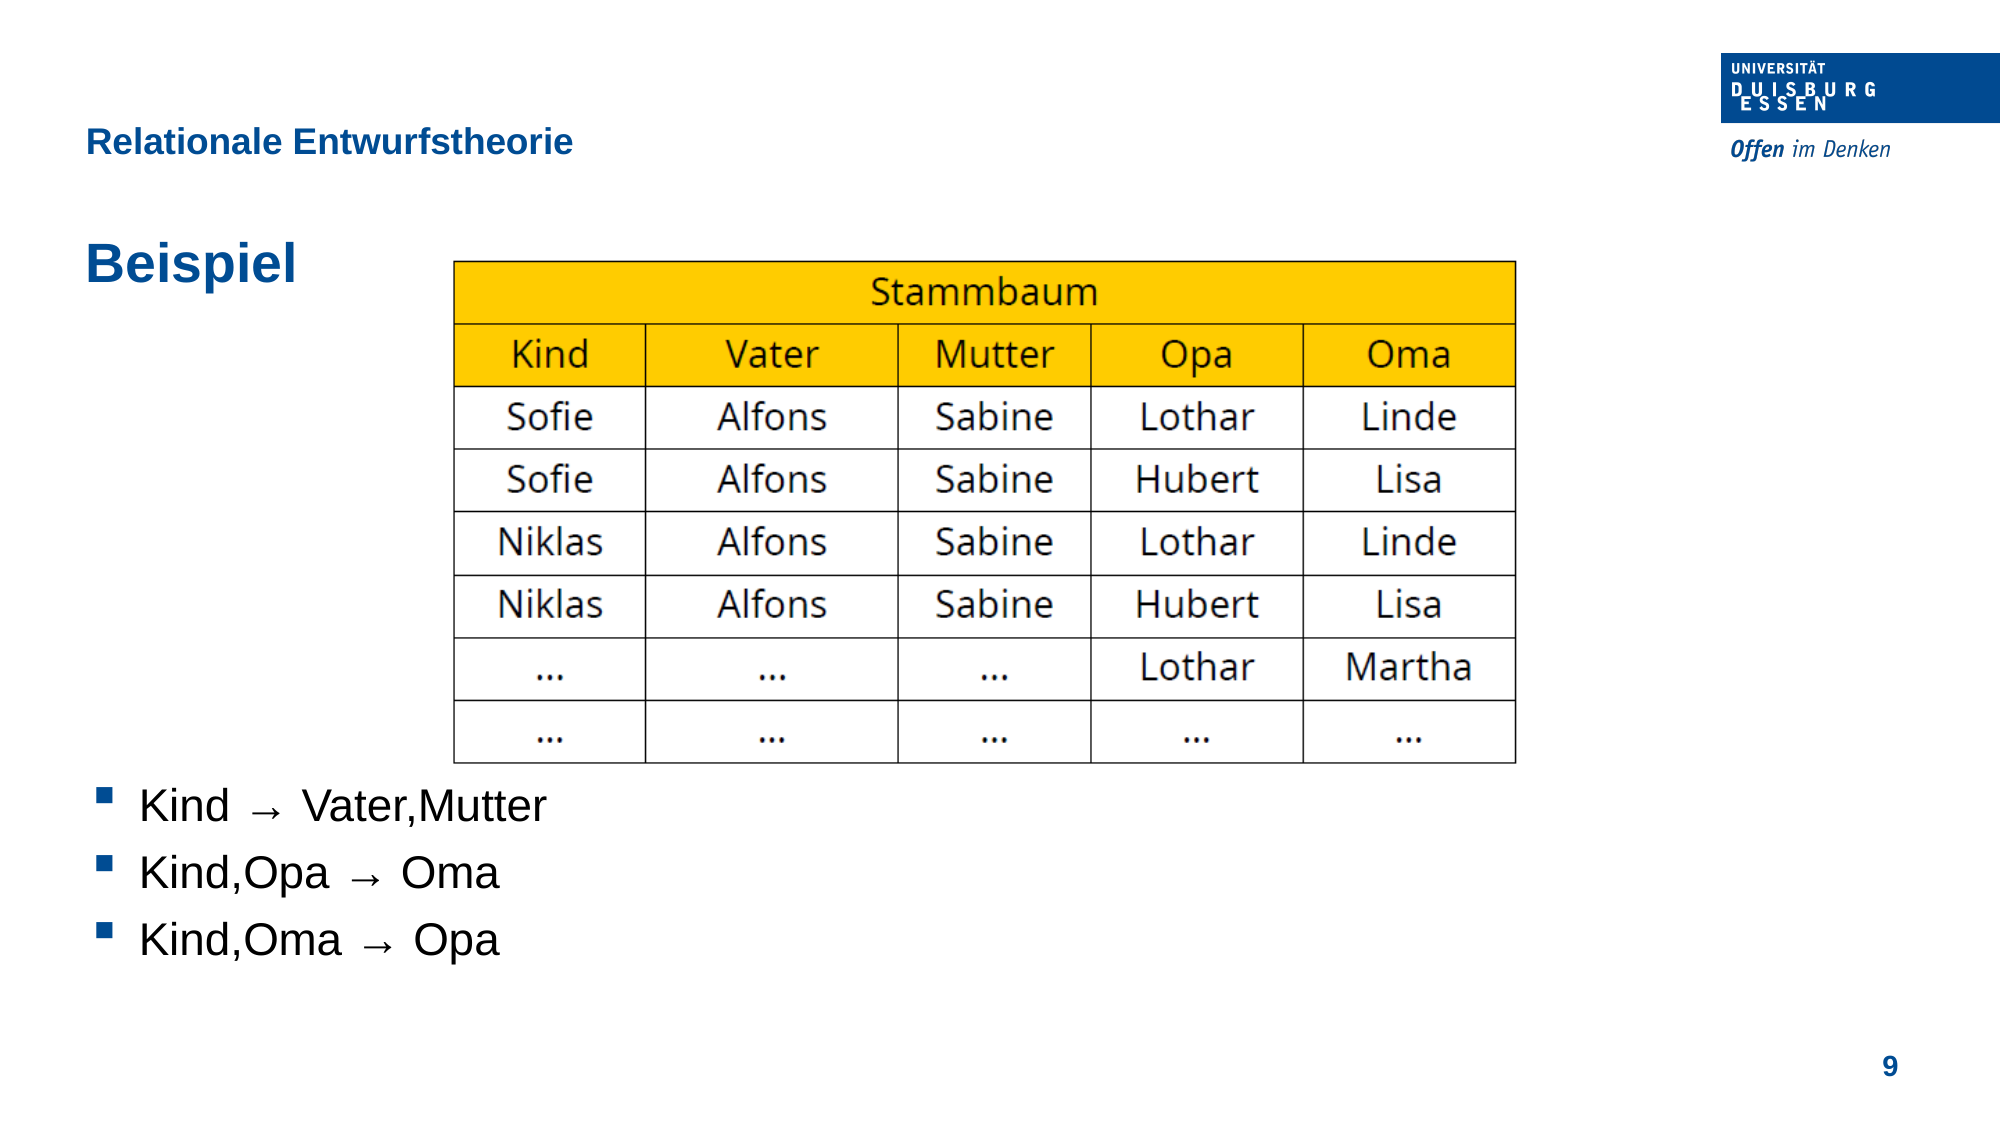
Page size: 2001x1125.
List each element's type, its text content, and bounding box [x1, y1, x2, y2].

picture [448, 254, 1522, 768]
slide_number 9 [1677, 1039, 1914, 1081]
list Kind → Vater,Mutter Kind,Opa → Oma Kind,Oma → Opa [85, 767, 1694, 1040]
list Relationale Entwurfstheorie [85, 122, 1694, 163]
list Beispiel [85, 227, 1694, 303]
picture [1721, 53, 2000, 162]
